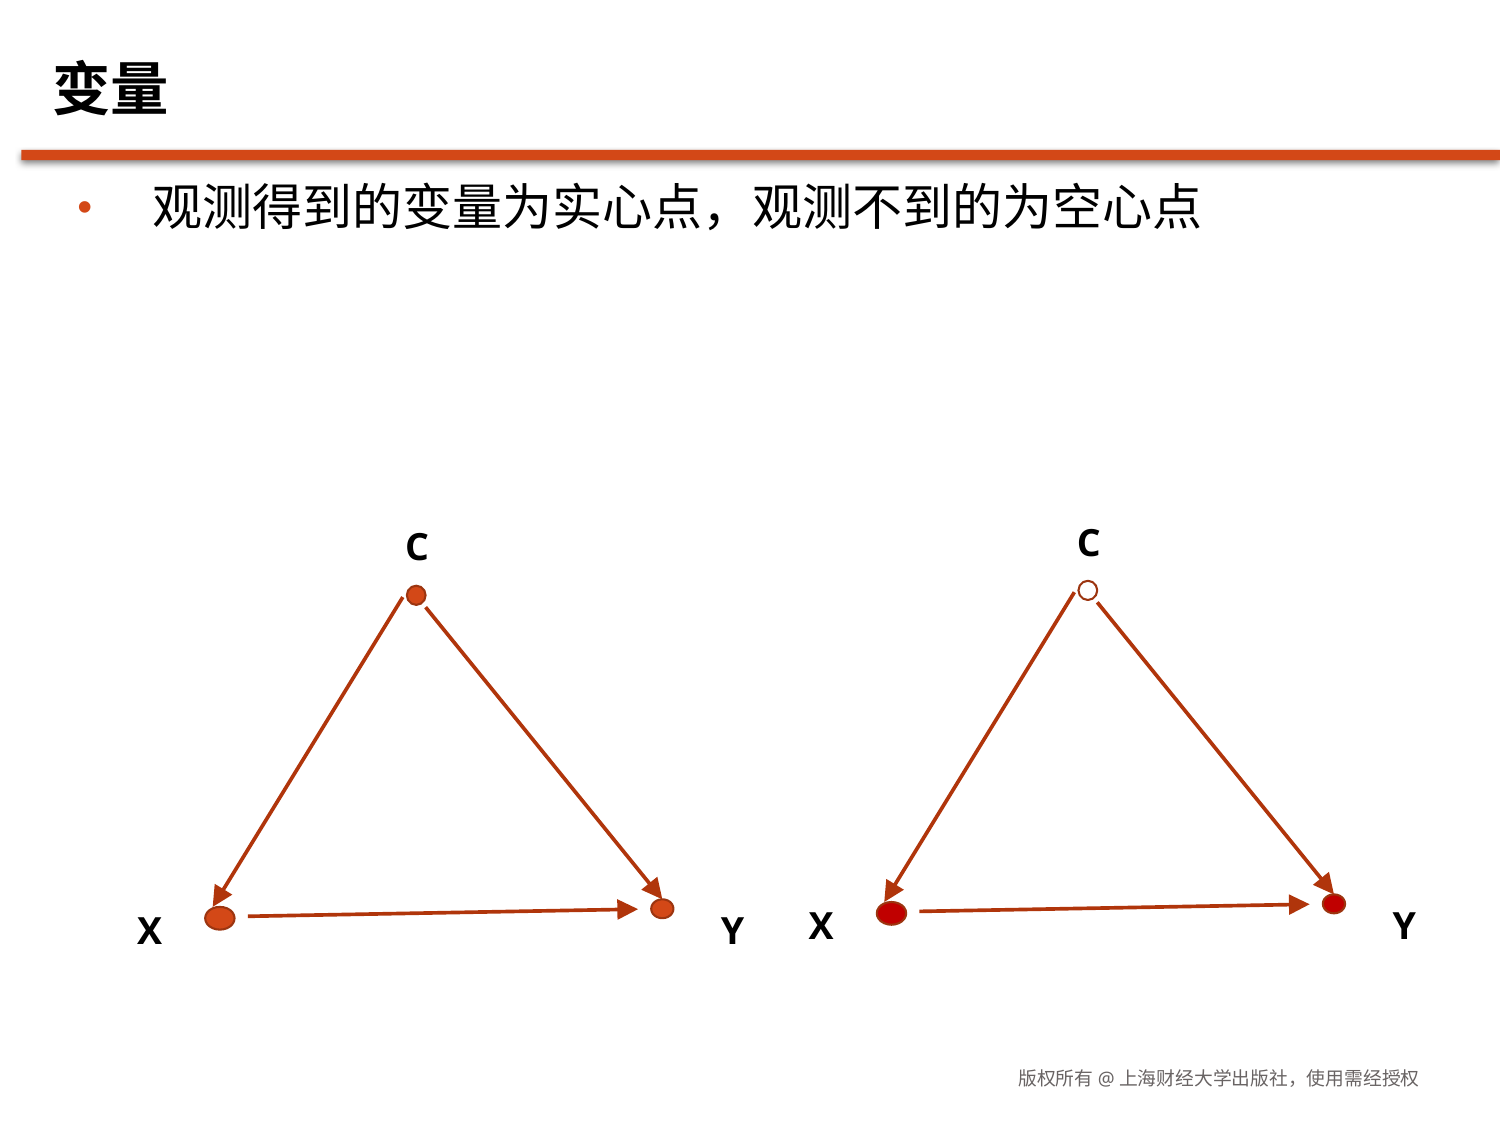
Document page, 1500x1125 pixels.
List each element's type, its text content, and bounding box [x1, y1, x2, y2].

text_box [792, 510, 1433, 956]
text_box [121, 515, 761, 961]
title 变量 [37, 50, 1369, 138]
list 观测得到的变量为实心点，观测不到的为空心点 [62, 174, 1450, 363]
footer 版权所有@上海财经大学出版社，使用需经授权 [975, 1046, 1463, 1109]
